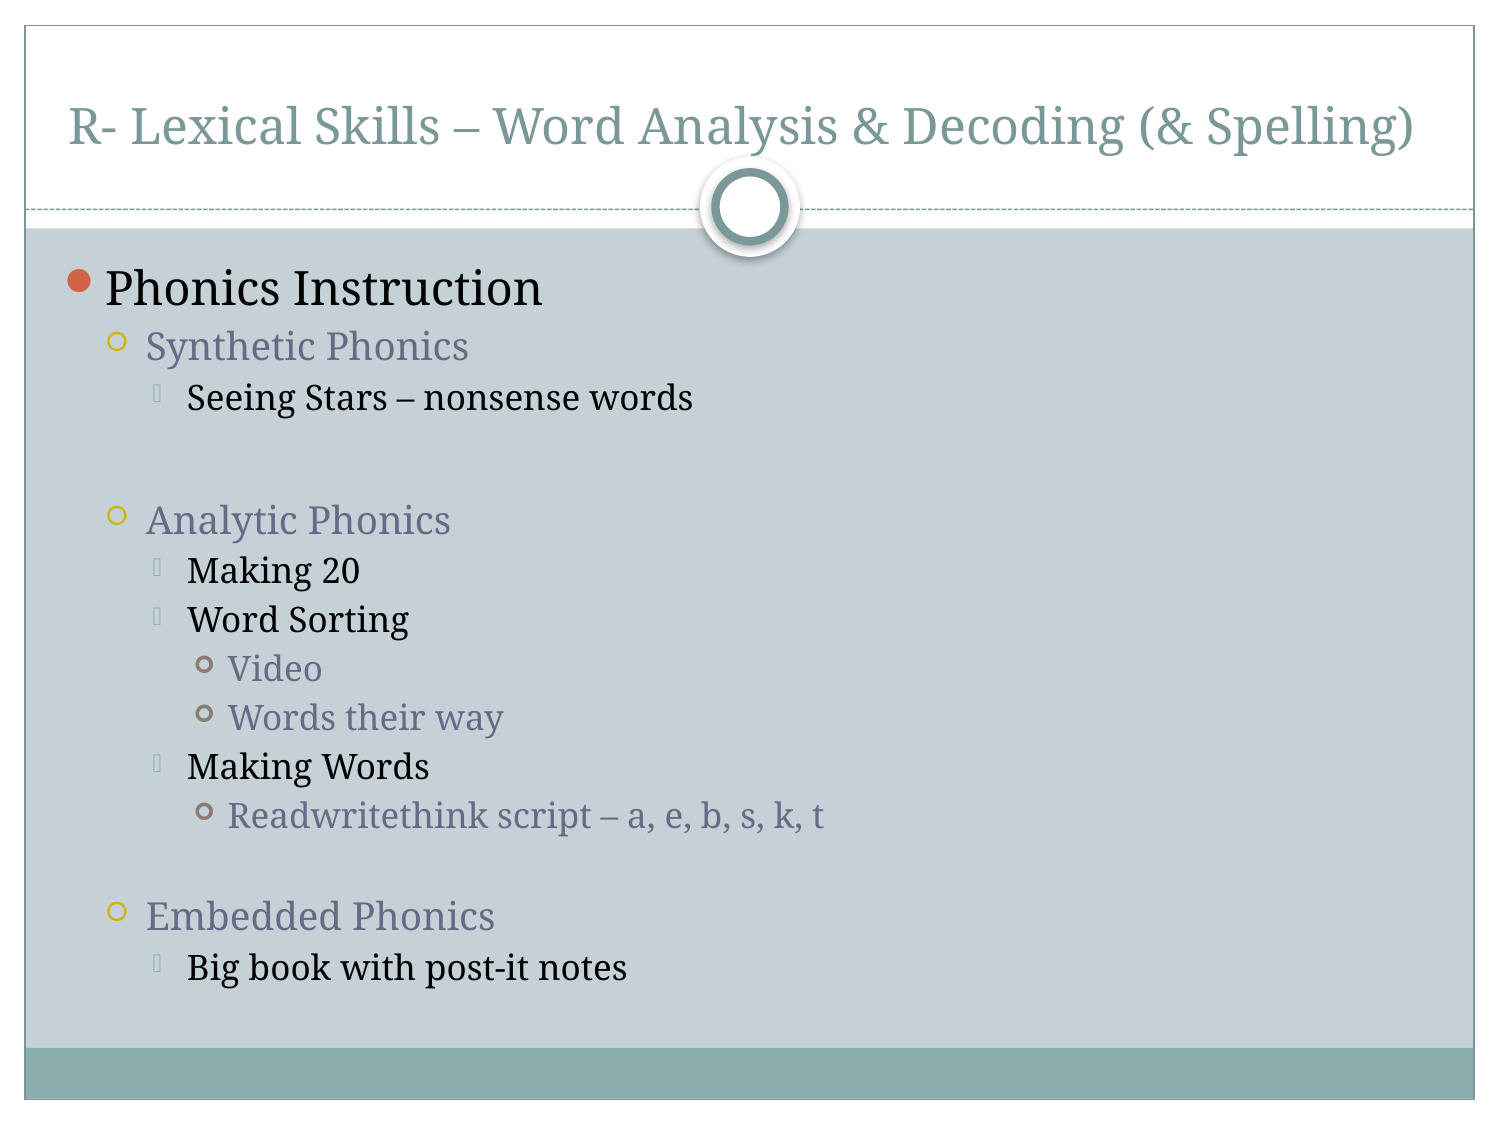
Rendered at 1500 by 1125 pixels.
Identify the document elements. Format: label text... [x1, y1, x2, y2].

list Phonics Instruction Synthetic Phonics Seeing Stars – nonsense words Analytic Phonics Making 20 Word Sorting Video Words their way Making Words Readwritethink script – a, e, b, s, k, t Embedded Phonics Big book with post-it notes [49, 250, 1445, 1001]
title R- Lexical Skills – Word Analysis & Decoding (& Spelling) [49, 37, 1450, 162]
